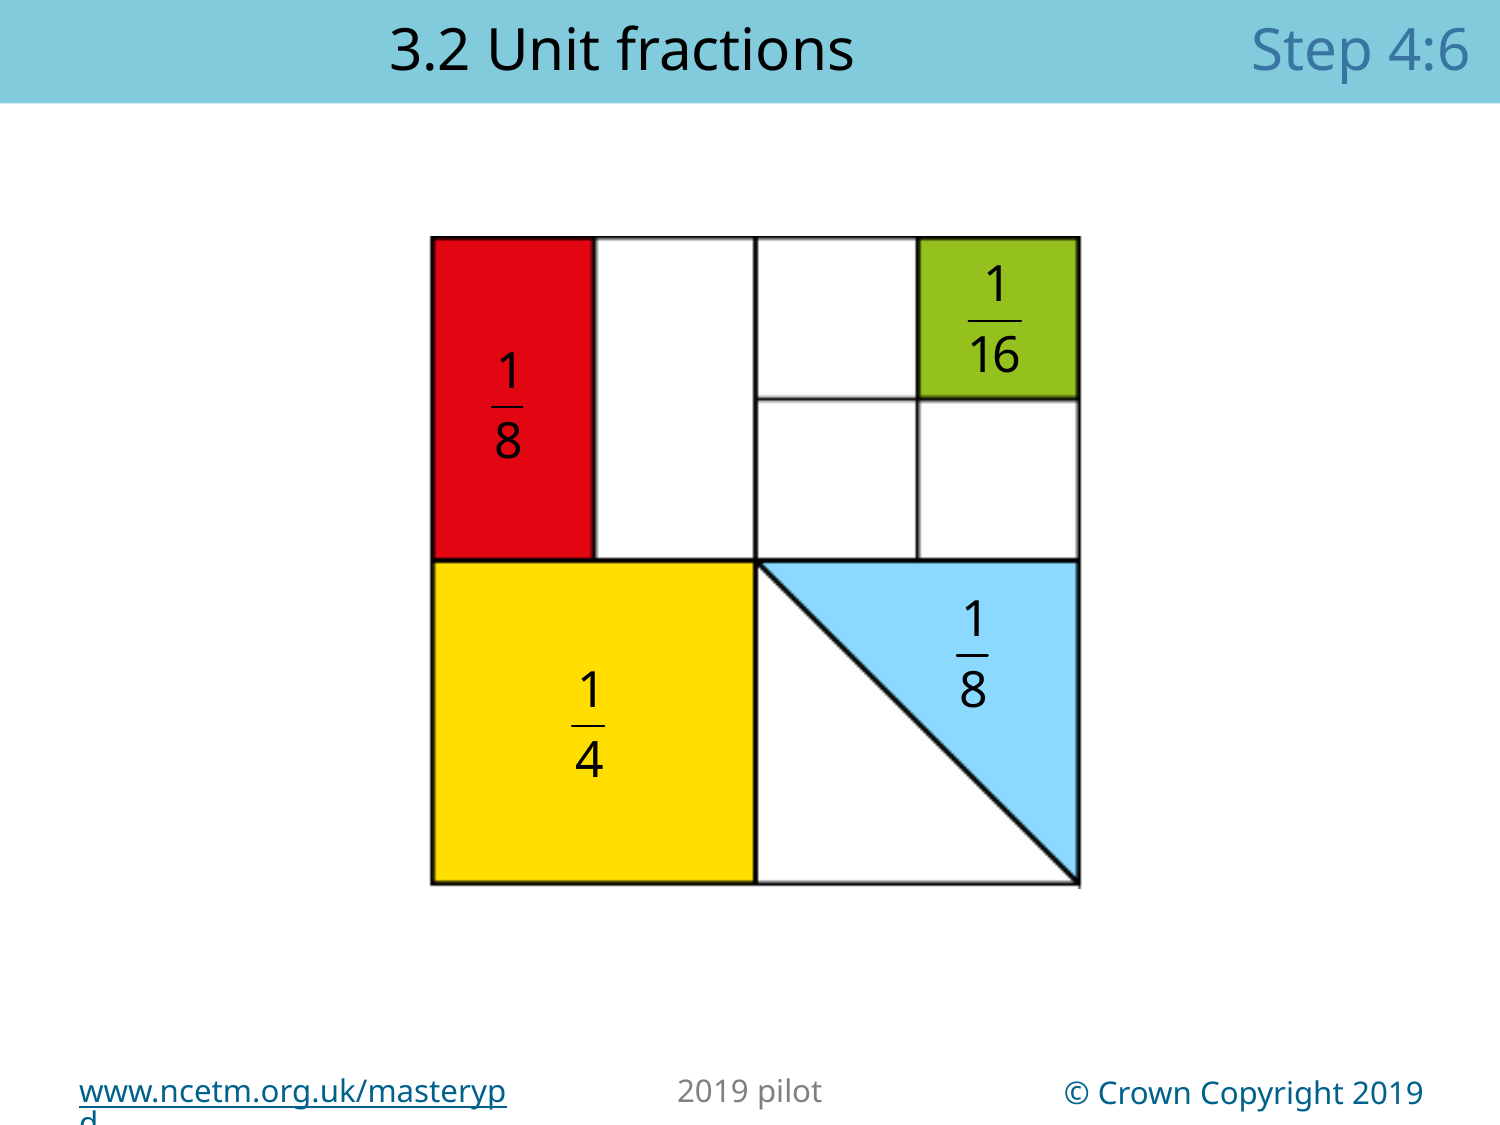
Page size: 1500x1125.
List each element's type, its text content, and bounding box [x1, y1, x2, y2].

list 3.2 Unit fractions Step 4:6 [0, 0, 1500, 104]
picture [365, 236, 1107, 889]
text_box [952, 593, 993, 714]
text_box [567, 663, 610, 783]
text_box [964, 258, 1027, 380]
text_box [487, 344, 528, 466]
